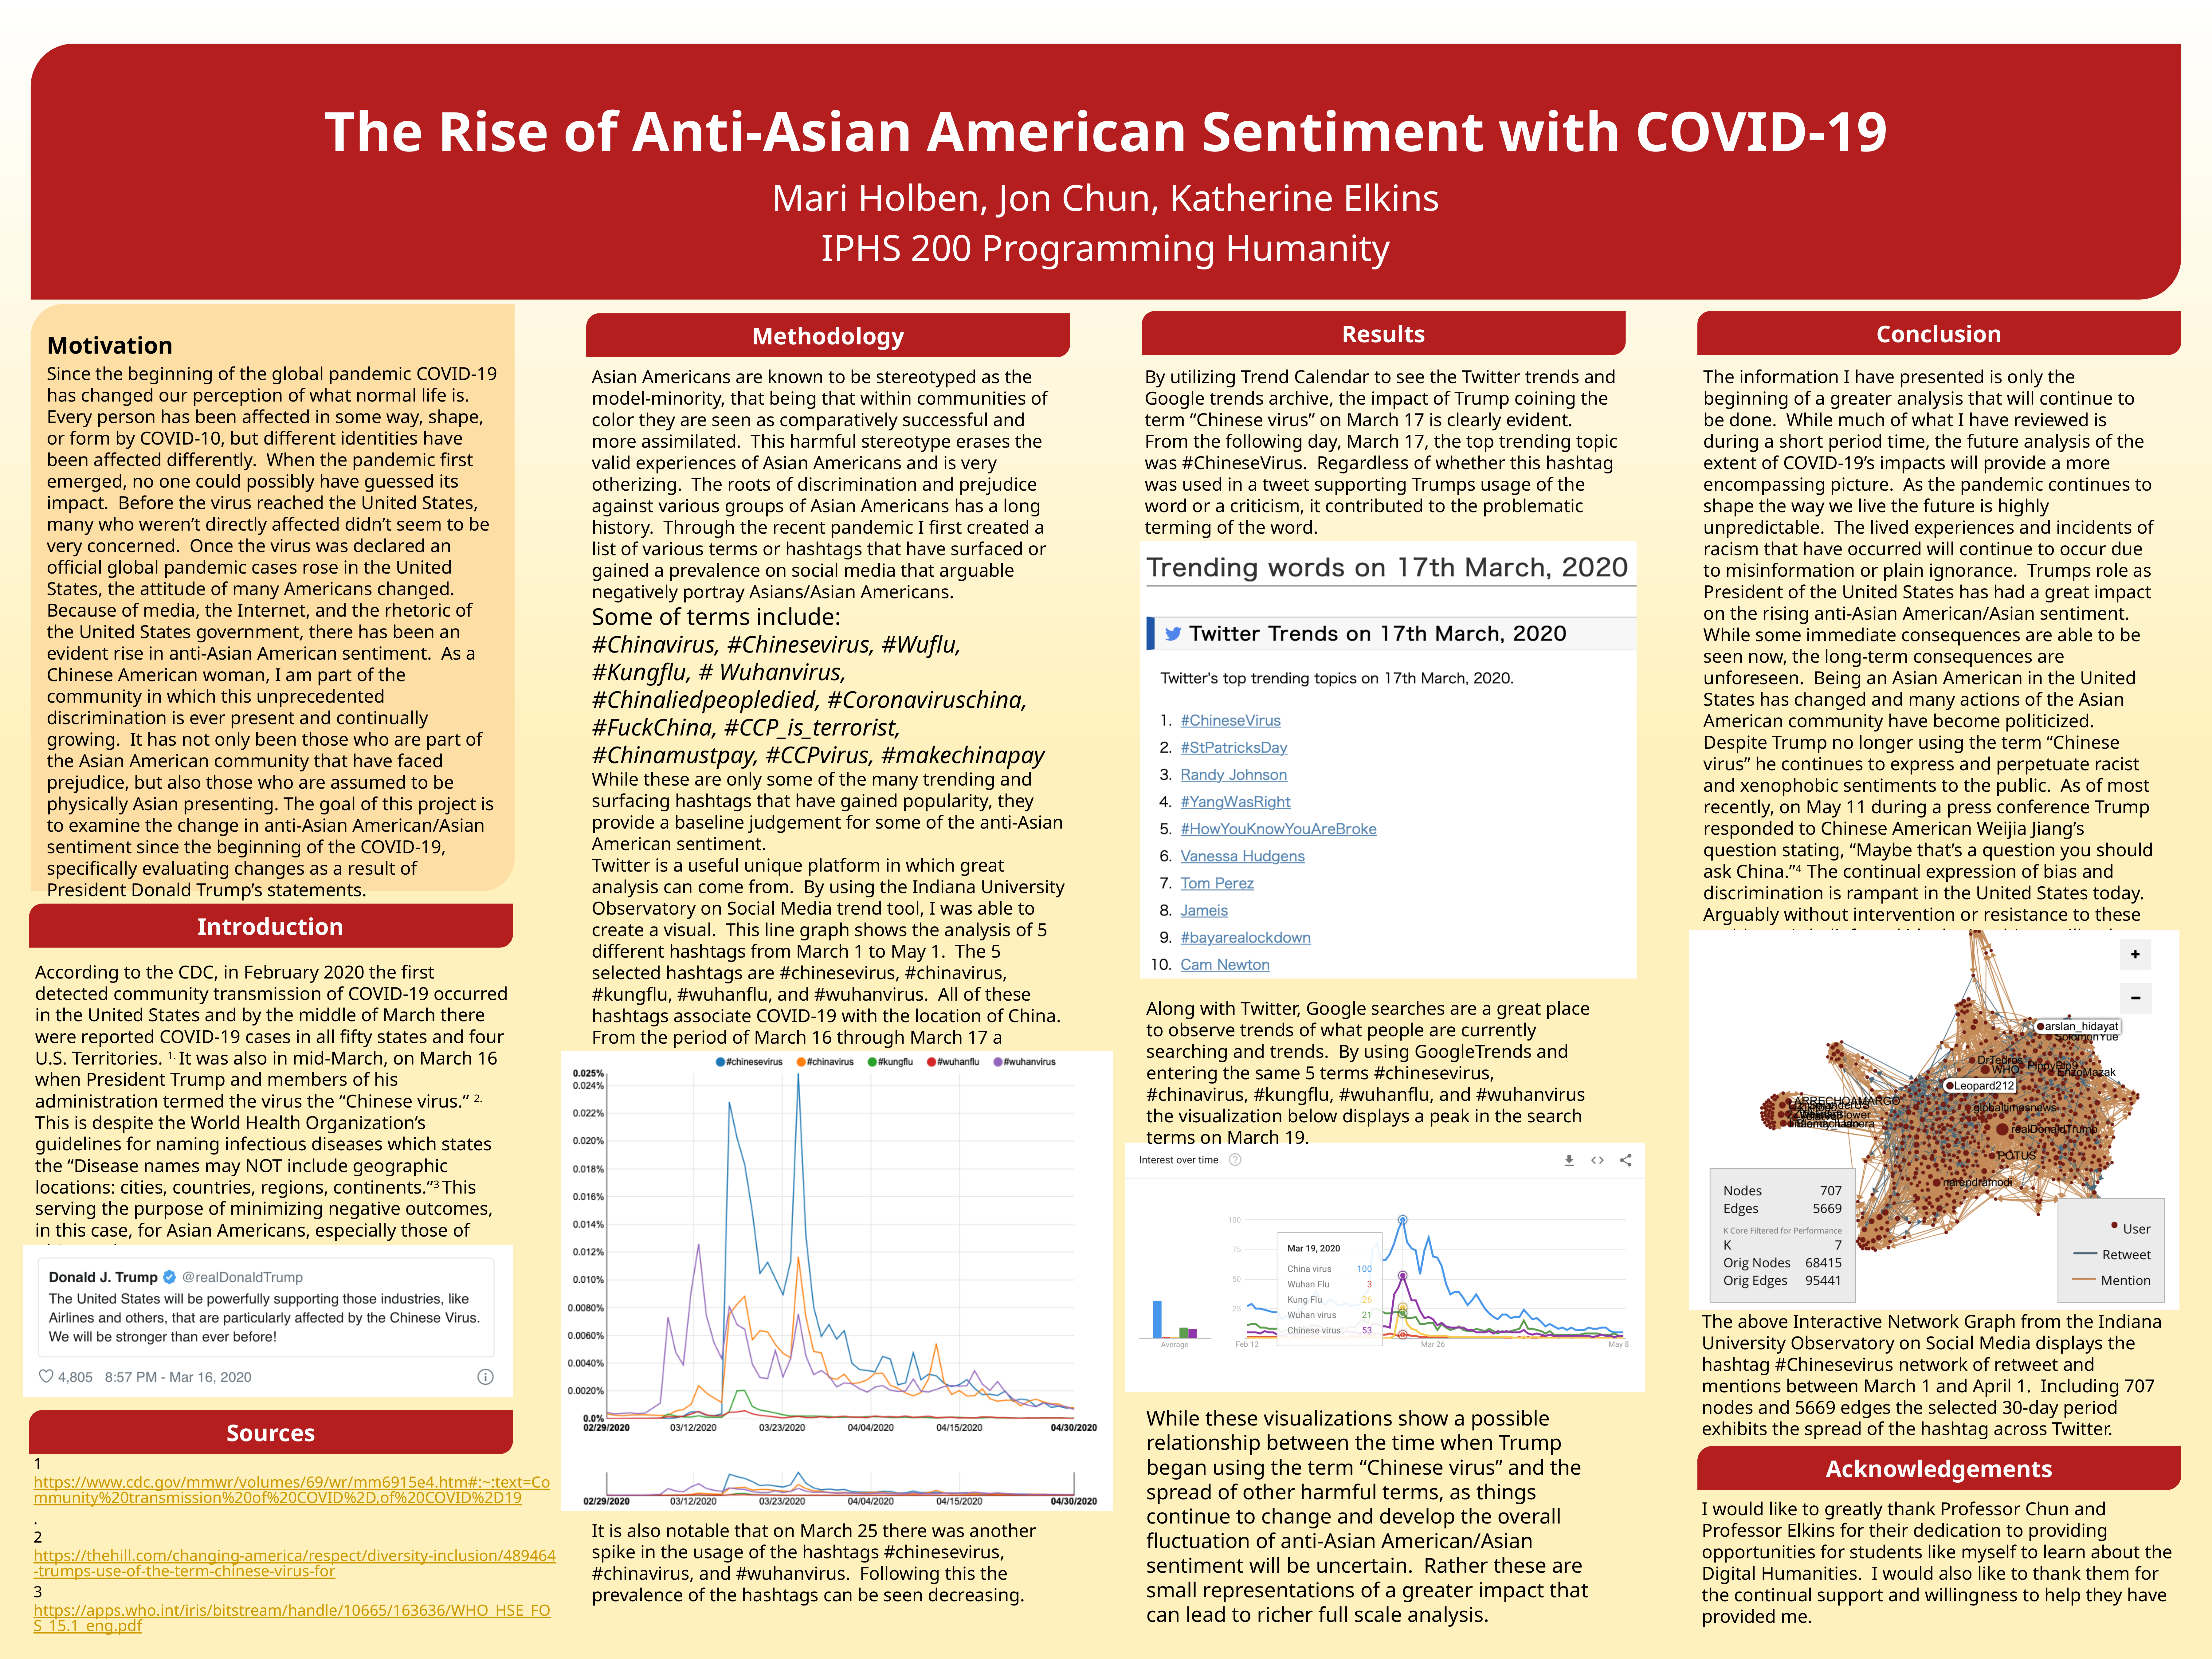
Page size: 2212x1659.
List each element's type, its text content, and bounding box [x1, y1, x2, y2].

text_box Along with Twitter, Google searches are a great place to observe trends of what people are currently searching and trends. By using GoogleTrends and entering the same 5 terms #chinesevirus, #chinavirus, #kungflu, #wuhanflu, and #wuhanvirus the visualization below displays a peak in the search terms on March 19. [1142, 994, 1603, 1142]
text_box Introduction [29, 904, 513, 948]
text_box Since the beginning of the global pandemic COVID-19 has changed our perception of what normal life is. Every person has been affected in some way, shape, or form by COVID-10, but different identities have been affected differently. When the pandemic first emerged, no one could possibly have guessed its impact. Before the virus reached the United States, many who weren’t directly affected didn’t seem to be very concerned. Once the virus was declared an official global pandemic cases rose in the United States, the attitude of many Americans changed. Because of media, the Internet, and the rhetoric of the United States government, there has been an evident rise in anti-Asian American sentiment. As a Chinese American woman, I am part of the community in which this unprecedented discrimination is ever present and continually growing. It has not only been those who are part of the Asian American community that have faced prejudice, but also those who are assumed to be physically Asian presenting. The goal of this project is to examine the change in anti-Asian American/Asian sentiment since the beginning of the COVID-19, specifically evaluating changes as a result of President Donald Trump’s statements. [42, 360, 503, 902]
picture [1688, 930, 2179, 1310]
text_box The Rise of Anti-Asian American Sentiment with COVID-19 [69, 93, 2143, 172]
text_box According to the CDC, in February 2020 the first detected community transmission of COVID-19 occurred in the United States and by the middle of March there were reported COVID-19 cases in all fifty states and four U.S. Territories. 1. It was also in mid-March, on March 16 when President Trump and members of his administration termed the virus the “Chinese virus.” 2. This is despite the World Health Organization’s guidelines for naming infectious diseases which states the “Disease names may NOT include geographic locations: cities, countries, regions, continents.”3 This serving the purpose of minimizing negative outcomes, in this case, for Asian Americans, especially those of Chinese descent. [30, 958, 515, 1246]
text_box Mari Holben, Jon Chun, Katherine Elkins IPHS 200 Programming Humanity [69, 172, 2143, 272]
text_box [30, 304, 515, 891]
picture [1140, 541, 1637, 979]
picture [1125, 1143, 1645, 1392]
text_box 1https://www.cdc.gov/mmwr/volumes/69/wr/mm6915e4.htm#:~:text=Community%20transmission%20of%20COVID%2D,of%20COVID%2D19. 2 https://thehill.com/changing-america/respect/diversity-inclusion/489464-trumps-use-of-the-term-chinese-virus-for 3 https://apps.who.int/iris/bitstream/handle/10665/163636/WHO_HSE_FOS_15.1_eng.pdf 4 https://www.cnn.com/2020/05/11/media/trump-press-briefing-weijia-jian-kaitlan-collins/index.html [29, 1452, 561, 1659]
text_box The information I have presented is only the beginning of a greater analysis that will continue to be done. While much of what I have reviewed is during a short period time, the future analysis of the extent of COVID-19’s impacts will provide a more encompassing picture. As the pandemic continues to shape the way we live the future is highly unpredictable. The lived experiences and incidents of racism that have occurred will continue to occur due to misinformation or plain ignorance. Trumps role as President of the United States has had a great impact on the rising anti-Asian American/Asian sentiment. While some immediate consequences are able to be seen now, the long-term consequences are unforeseen. Being an Asian American in the United States has changed and many actions of the Asian American community have become politicized. Despite Trump no longer using the term “Chinese virus” he continues to express and perpetuate racist and xenophobic sentiments to the public. As of most recently, on May 11 during a press conference Trump responded to Chinese American Weijia Jiang’s question stating, “Maybe that’s a question you should ask China.”4 The continual expression of bias and discrimination is rampant in the United States today. Arguably without intervention or resistance to these problematic beliefs and ideologies things will only continue to worsen. [1699, 363, 2160, 929]
text_box I would like to greatly thank Professor Chun and Professor Elkins for their dedication to providing opportunities for students like myself to learn about the Digital Humanities. I would also like to thank them for the continual support and willingness to help they have provided me. [1697, 1495, 2181, 1629]
text_box Conclusion [1697, 311, 2181, 355]
text_box Acknowledgements [1697, 1446, 2181, 1490]
text_box While these visualizations show a possible relationship between the time when Trump began using the term “Chinese virus” and the spread of other harmful terms, as things continue to change and develop the overall fluctuation of anti-Asian American/Asian sentiment will be uncertain. Rather these are small representations of a greater impact that can lead to richer full scale analysis. [1142, 1403, 1603, 1629]
text_box The above Interactive Network Graph from the Indiana University Observatory on Social Media displays the hashtag #Chinesevirus network of retweet and mentions between March 1 and April 1. Including 707 nodes and 5669 edges the selected 30-day period exhibits the spread of the hashtag across Twitter. [1697, 1308, 2181, 1441]
text_box [30, 44, 2181, 300]
text_box It is also notable that on March 25 there was another spike in the usage of the hashtags #chinesevirus, #chinavirus, and #wuhanvirus. Following this the prevalence of the hashtags can be seen decreasing. [587, 1517, 1087, 1607]
text_box By utilizing Trend Calendar to see the Twitter trends and Google trends archive, the impact of Trump coining the term “Chinese virus” on March 17 is clearly evident. From the following day, March 17, the top trending topic was #ChineseVirus. Regardless of whether this hashtag was used in a tweet supporting Trumps usage of the word or a criticism, it contributed to the problematic terming of the word. [1140, 363, 1624, 540]
text_box Sources [29, 1410, 513, 1452]
text_box Motivation [42, 326, 503, 360]
text_box Results [1142, 311, 1626, 355]
picture [561, 1051, 1113, 1511]
picture [23, 1245, 513, 1397]
text_box Asian Americans are known to be stereotyped as the model-minority, that being that within communities of color they are seen as comparatively successful and more assimilated. This harmful stereotype erases the valid experiences of Asian Americans and is very otherizing. The roots of discrimination and prejudice against various groups of Asian Americans has a long history. Through the recent pandemic I first created a list of various terms or hashtags that have surfaced or gained a prevalence on social media that arguable negatively portray Asians/Asian Americans. Some of terms include: #Chinavirus, #Chinesevirus, #Wuflu, #Kungflu, # Wuhanvirus, #Chinaliedpeopledied, #Coronaviruschina, #FuckChina, #CCP_is_terrorist, #Chinamustpay, #CCPvirus, #makechinapay While these are only some of the many trending and surfacing hashtags that have gained popularity, they provide a baseline judgement for some of the anti-Asian American sentiment. Twitter is a useful unique platform in which great analysis can come from. By using the Indiana University Observatory on Social Media trend tool, I was able to create a visual. This line graph shows the analysis of 5 different hashtags from March 1 to May 1. The 5 selected hashtags are #chinesevirus, #chinavirus, #kungflu, #wuhanflu, and #wuhanvirus. All of these hashtags associate COVID-19 with the location of China. From the period of March 16 through March 17 a prominent increase in the use of all terms is visible. [587, 363, 1071, 1050]
text_box Methodology [586, 313, 1070, 357]
